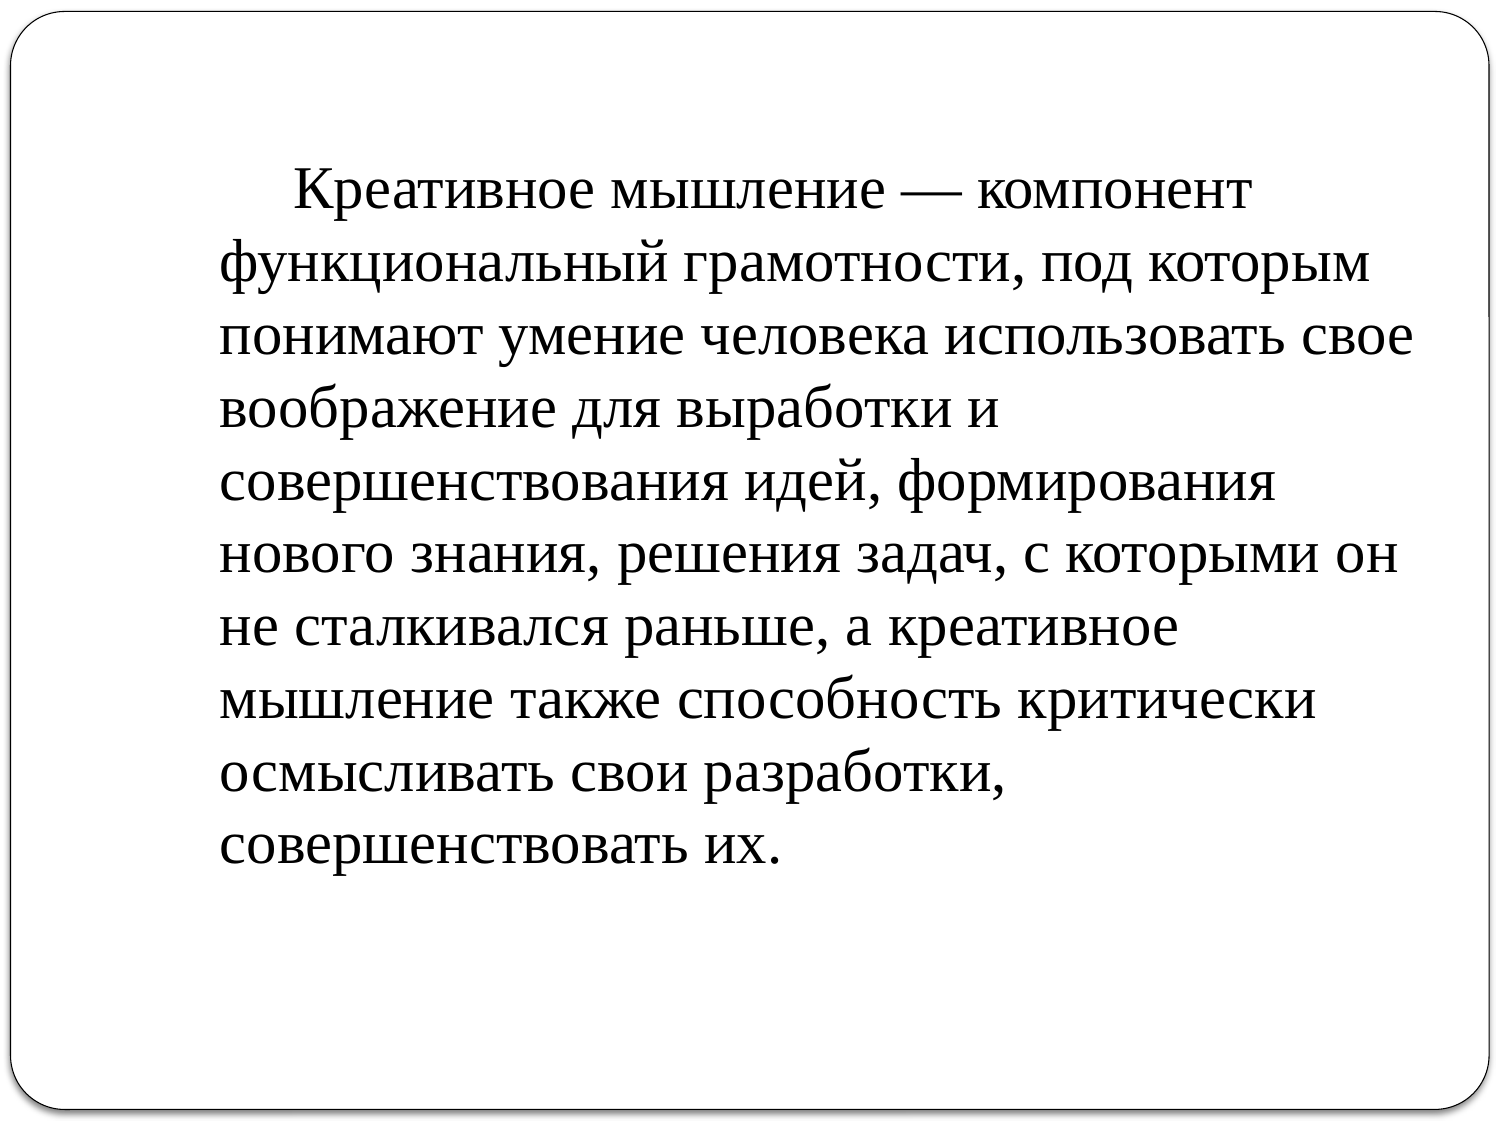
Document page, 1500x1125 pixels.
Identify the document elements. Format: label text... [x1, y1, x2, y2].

list Креативное мышление — компонент функциональный грамотности, под которым понимают умение человека использовать свое воображение для выработки и совершенствования идей, формирования нового знания, решения задач, с которыми он не сталкивался раньше, а креативное мышление также способность критически осмысливать свои разработки, совершенствовать их. [164, 140, 1439, 891]
